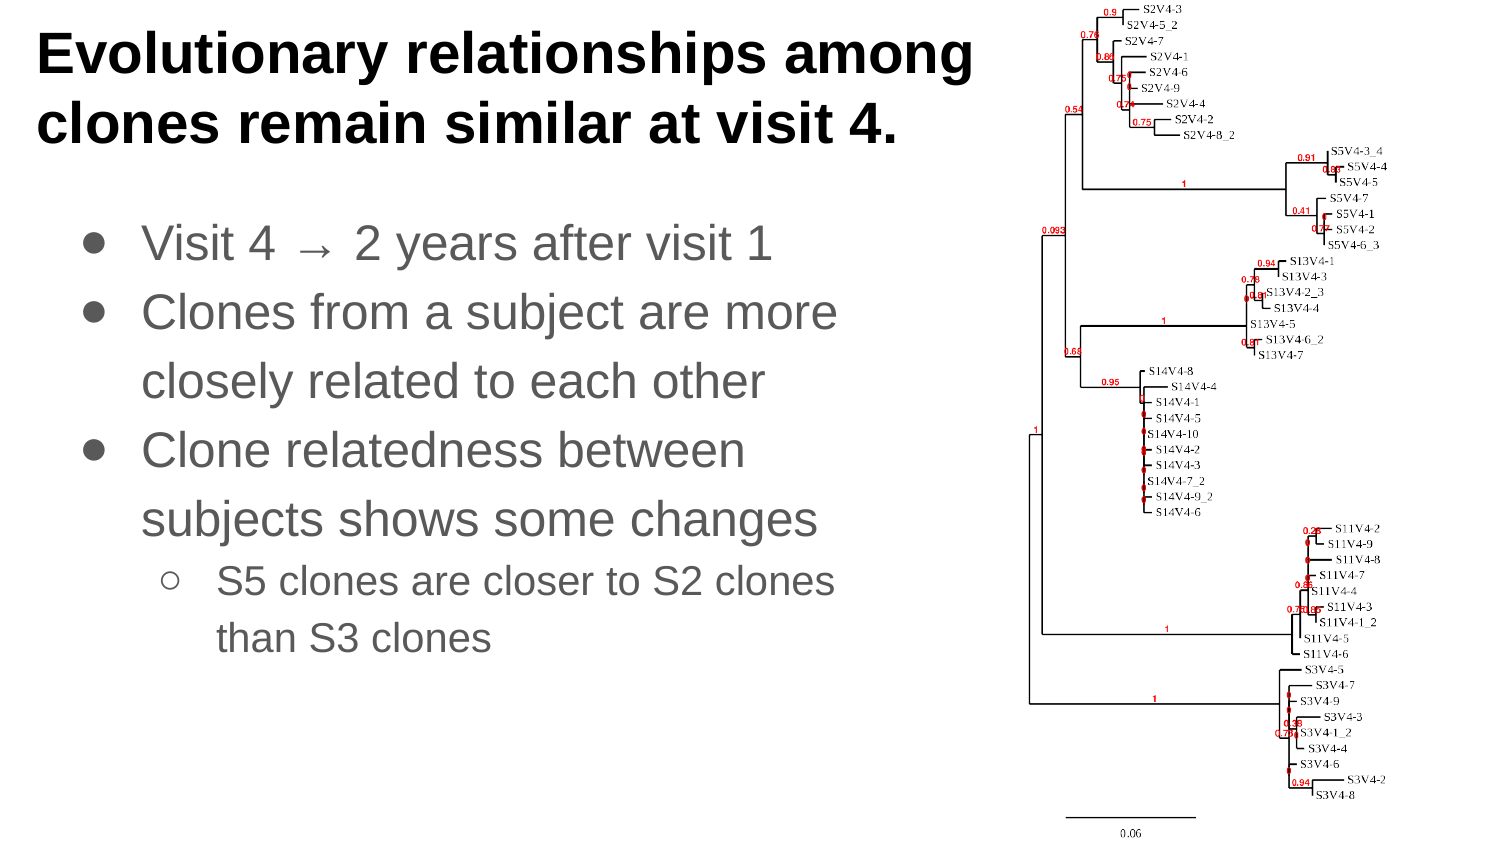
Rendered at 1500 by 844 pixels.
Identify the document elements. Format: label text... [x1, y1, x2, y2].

picture [1025, 0, 1407, 844]
list Visit 4 → 2 years after visit 1 Clones from a subject are more closely related to each other Clone relatedness between subjects shows some changes S5 clones are closer to S2 clones than S3 clones [51, 186, 908, 750]
title Evolutionary relationships among clones remain similar at visit 4. [21, 31, 1020, 171]
